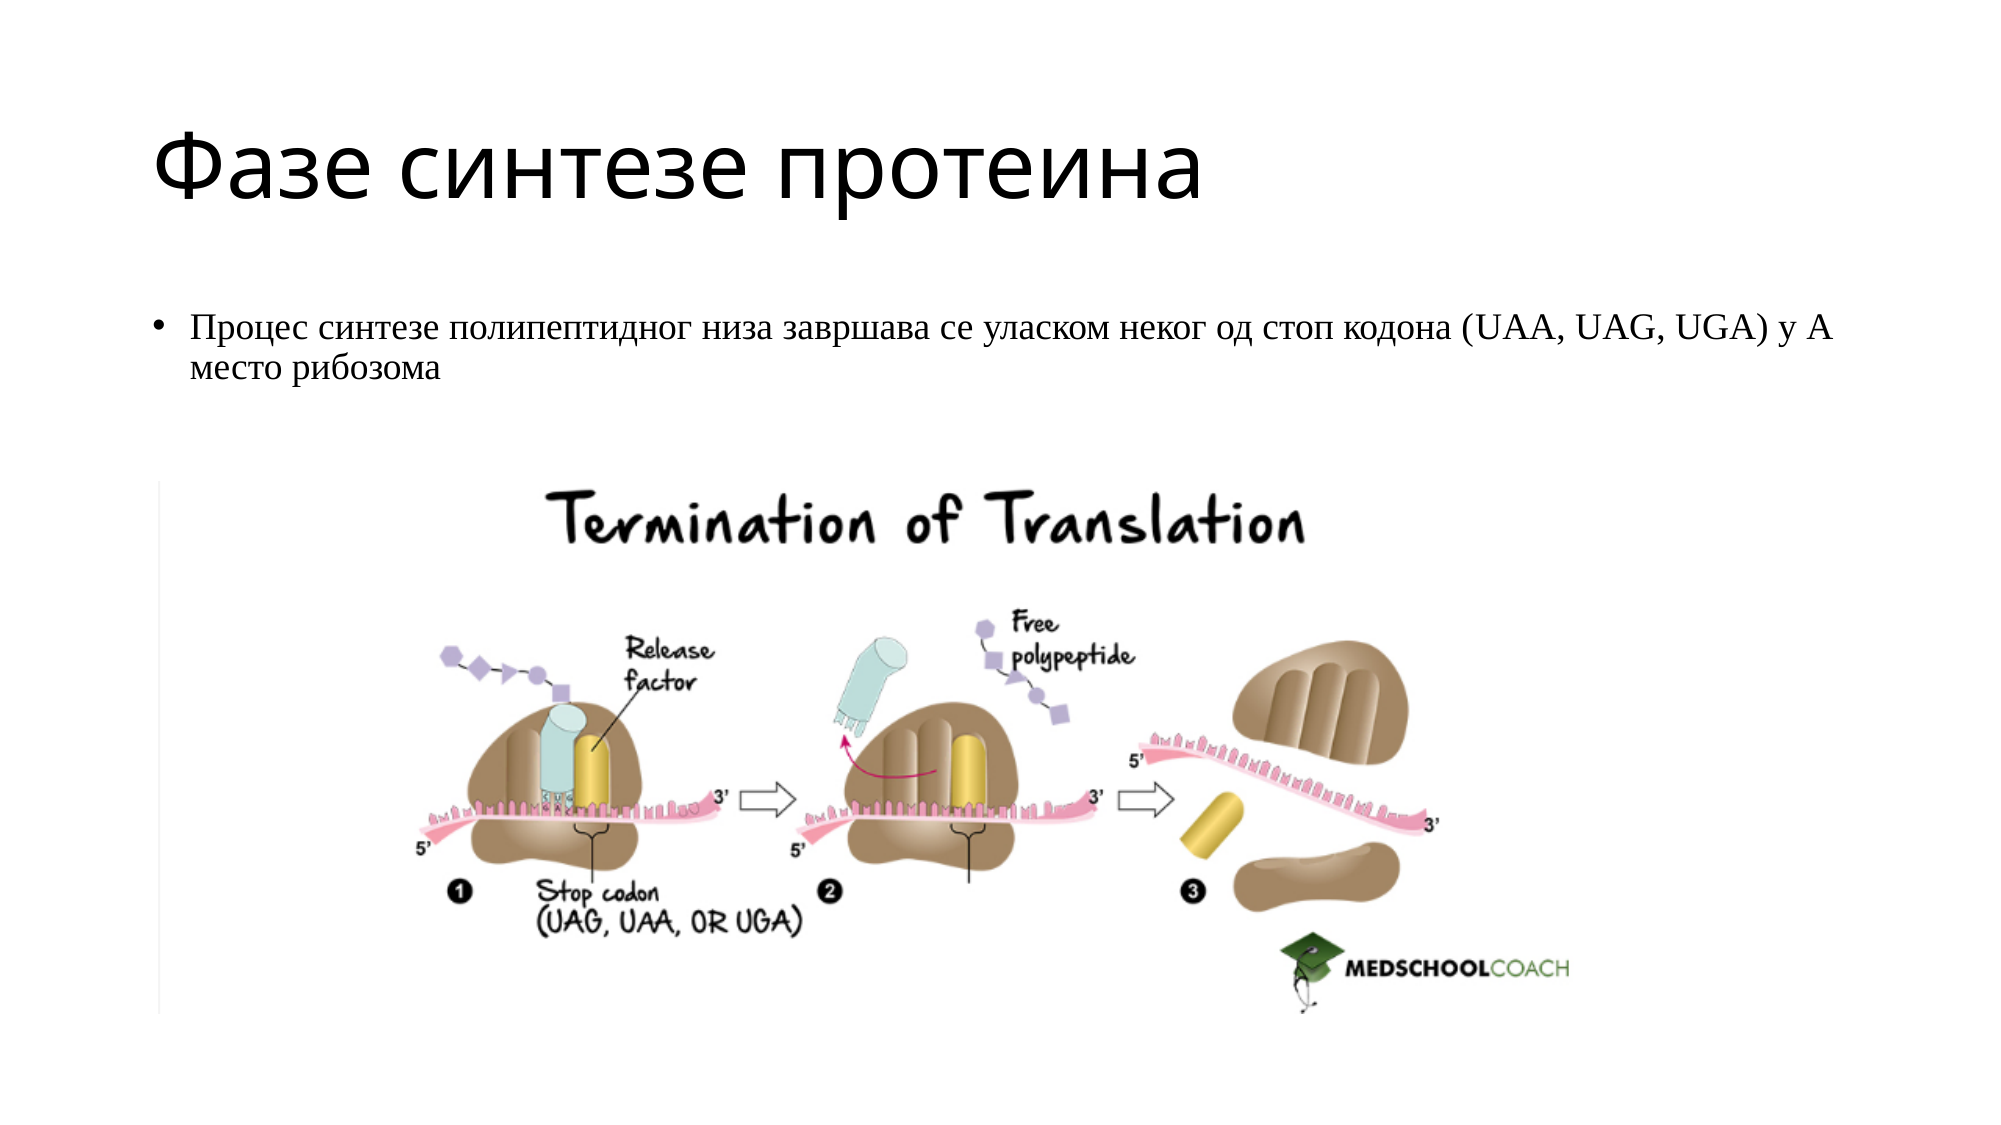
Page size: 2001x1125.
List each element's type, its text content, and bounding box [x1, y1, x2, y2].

title Фазе синтезе протеина [137, 59, 1863, 278]
picture [157, 481, 1619, 1014]
list Процес синтезе полипептидног низа завршава се уласком неког од стоп кодона (UАА, UАG, UGА) у А место рибозома [137, 299, 1863, 1014]
